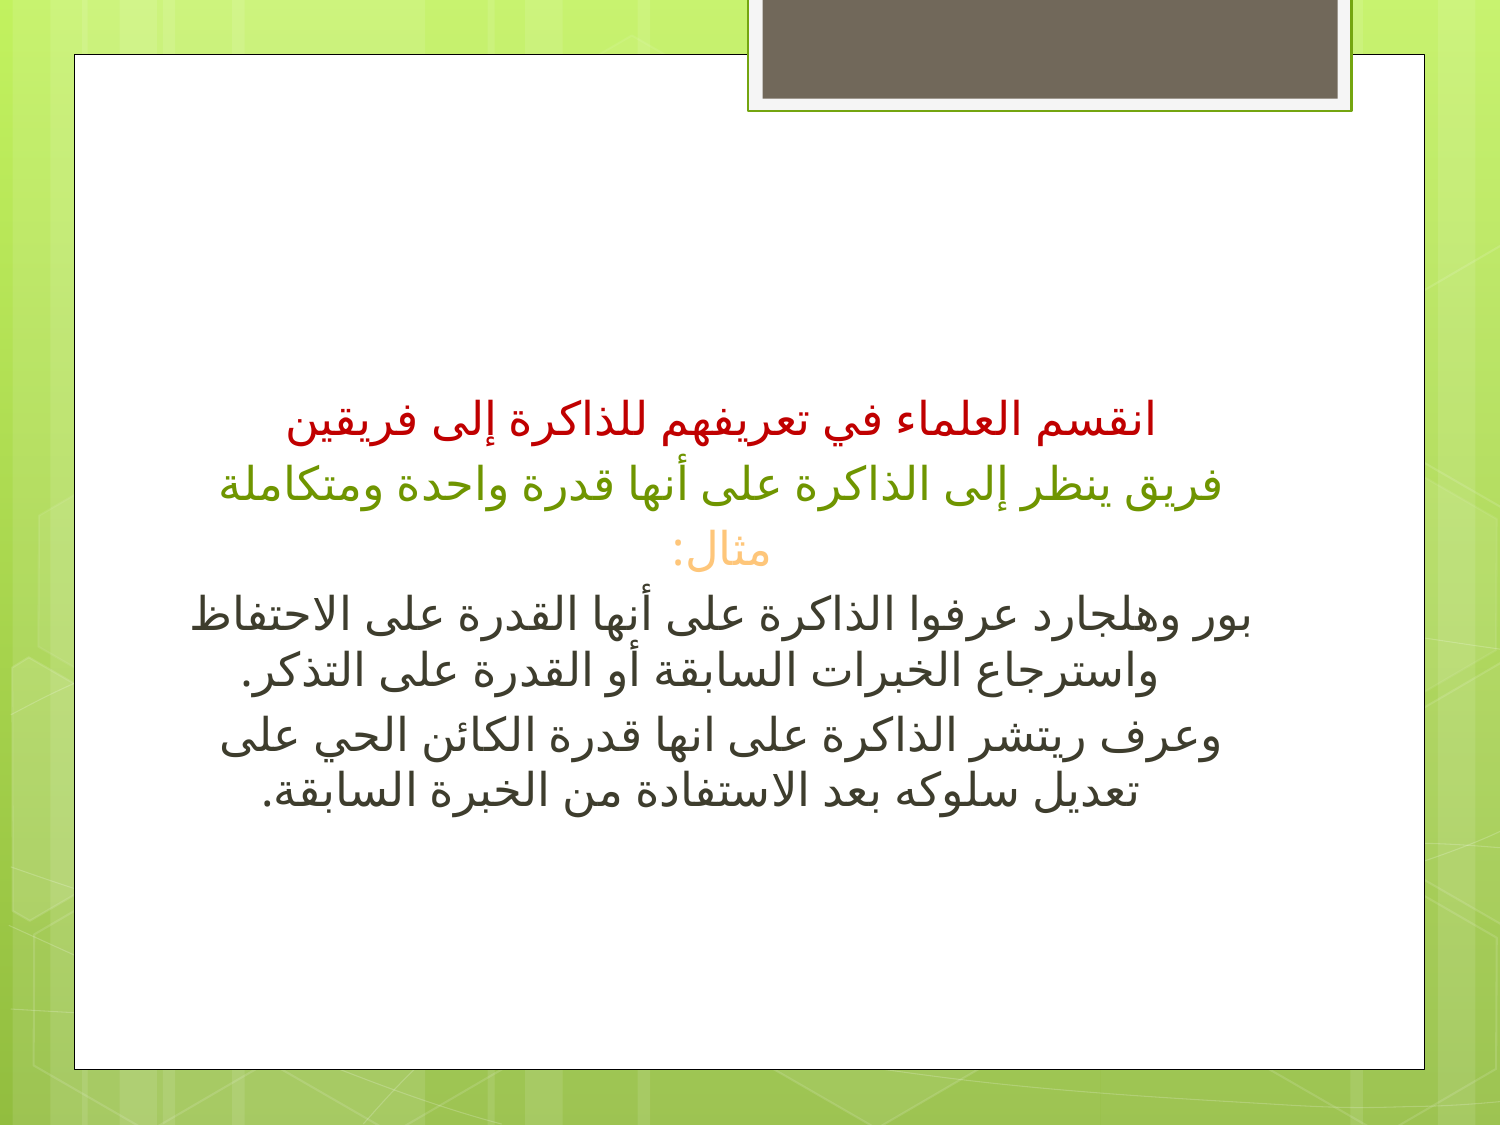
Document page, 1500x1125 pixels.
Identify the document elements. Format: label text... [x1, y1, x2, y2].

list انقسم العلماء في تعريفهم للذاكرة إلى فريقين فريق ينظر إلى الذاكرة على أنها قدرة واحدة ومتكاملة مثال: بور وهلجارد عرفوا الذاكرة على أنها القدرة على الاحتفاظ واسترجاع الخبرات السابقة أو القدرة على التذكر. وعرف ريتشر الذاكرة على انها قدرة الكائن الحي على تعديل سلوكه بعد الاستفادة من الخبرة السابقة. [171, 381, 1283, 957]
